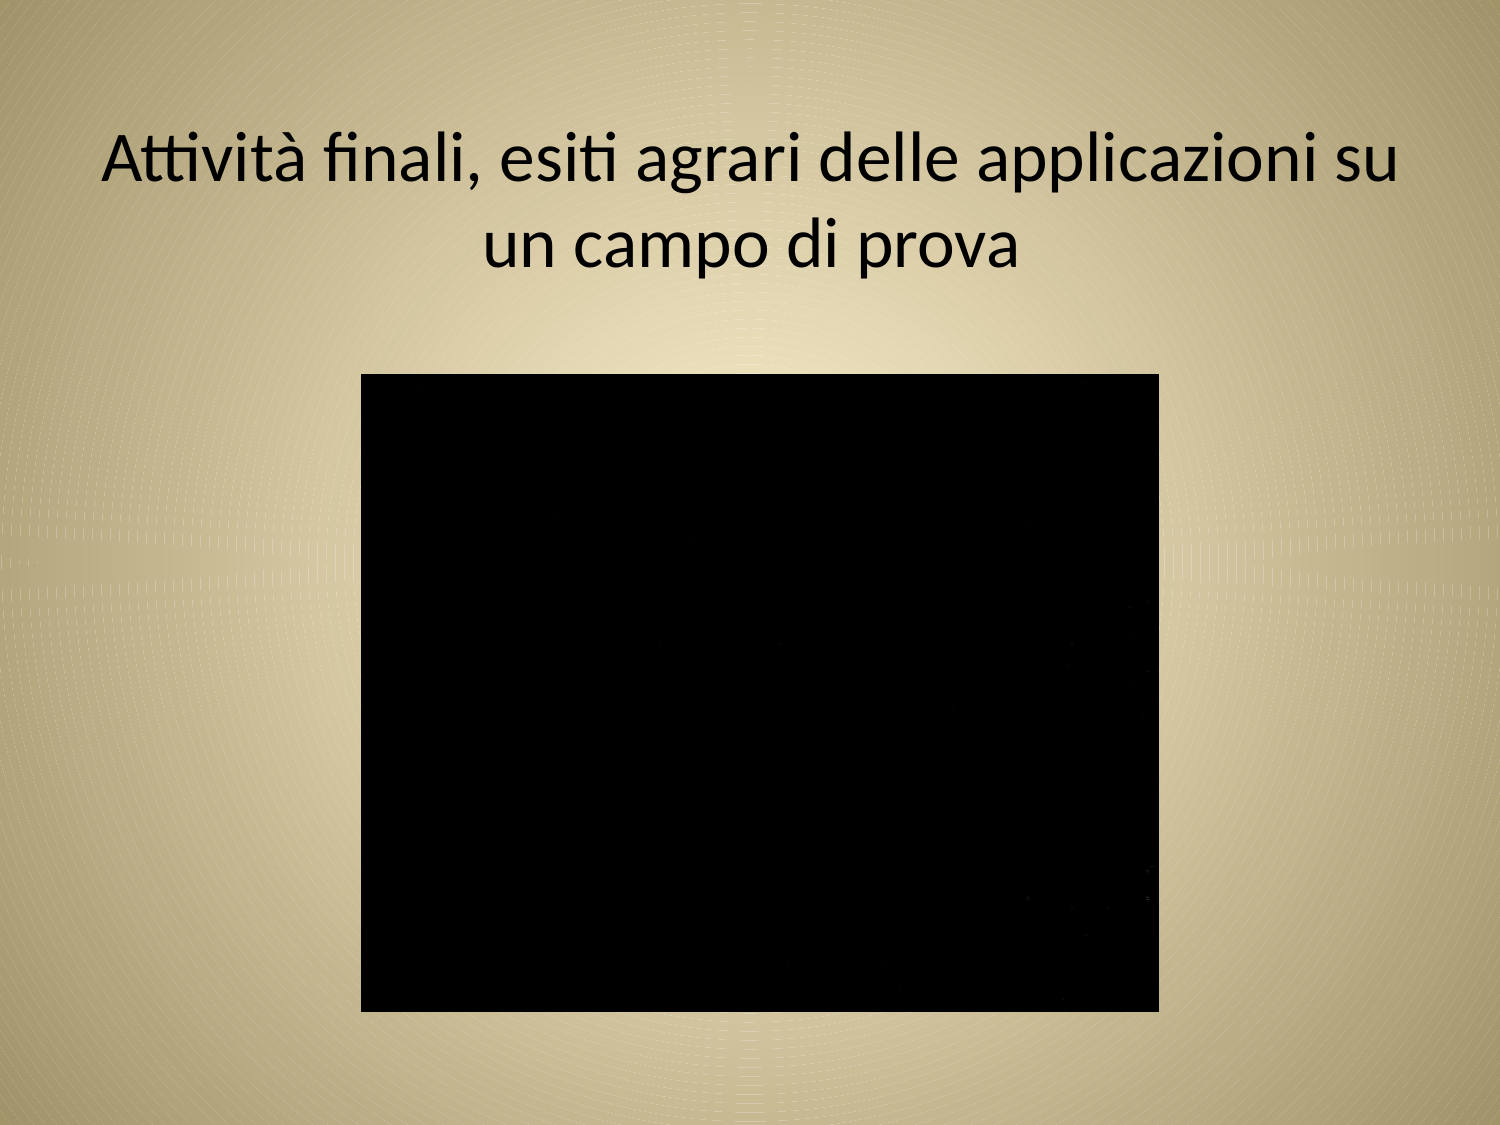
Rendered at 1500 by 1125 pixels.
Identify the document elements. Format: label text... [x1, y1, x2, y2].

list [359, 373, 1160, 1013]
title Attività finali, esiti agrari delle applicazioni su un campo di prova [76, 101, 1427, 290]
